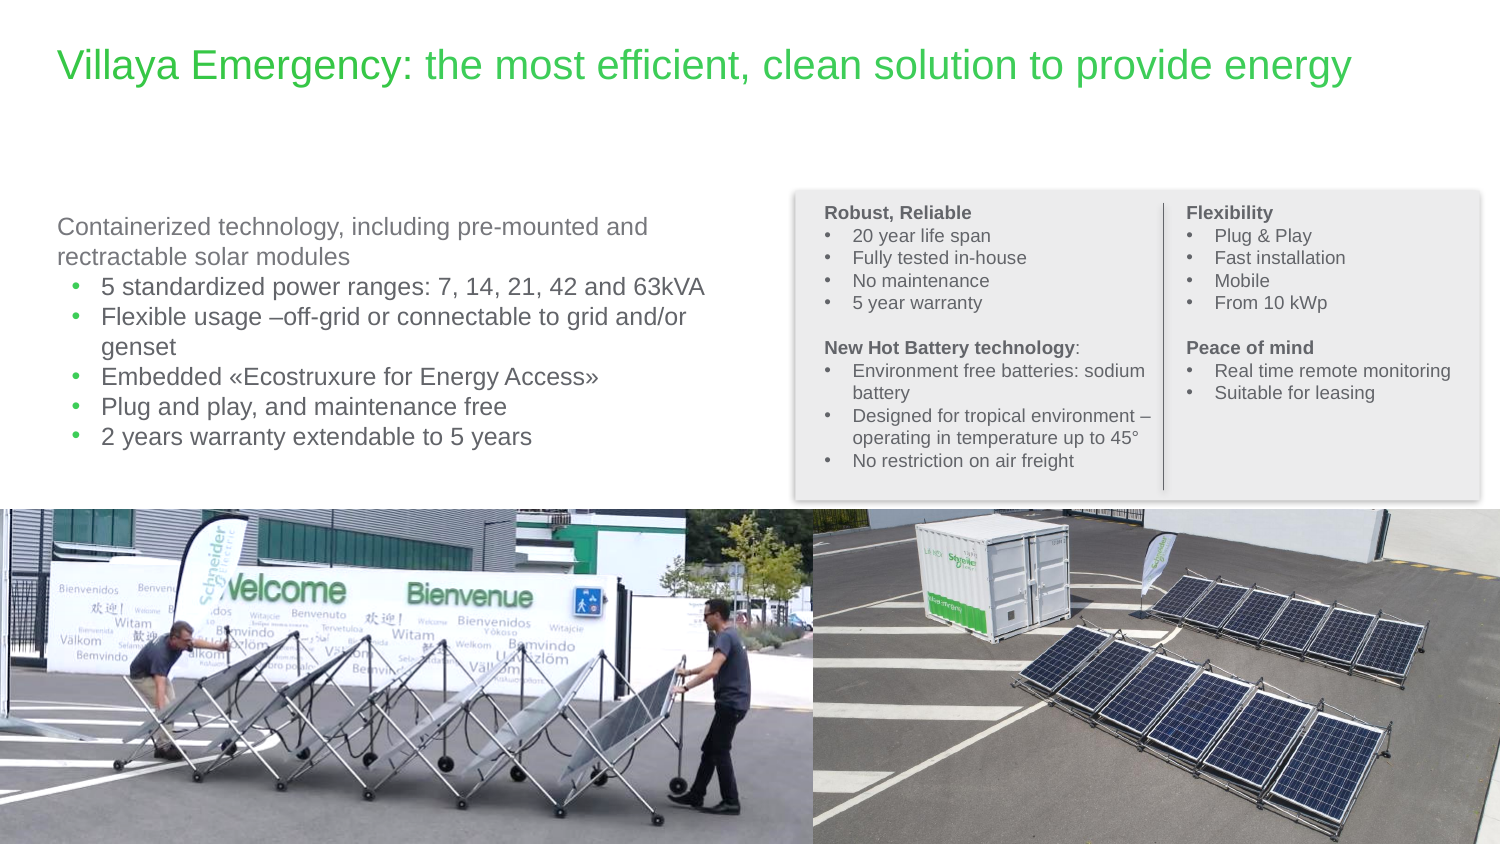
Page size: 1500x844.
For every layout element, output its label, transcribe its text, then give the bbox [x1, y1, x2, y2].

picture [0, 509, 1500, 844]
text_box Flexibility Plug & Play Fast installation Mobile From 10 kWp Peace of mind Real time remote monitoring Suitable for leasing [1171, 193, 1474, 424]
text_box Robust, Reliable 20 year life span Fully tested in-house No maintenance 5 year warranty New Hot Battery technology: Environment free batteries: sodium battery Designed for tropical environment – operating in temperature up to 45° No restriction on air freight [818, 193, 1167, 507]
text_box [795, 190, 1480, 501]
title Villaya Emergency: the most efficient, clean solution to provide energy [42, 37, 1459, 89]
text_box Containerized technology, including pre-mounted and rectractable solar modules 5 standardized power ranges: 7, 14, 21, 42 and 63kVA Flexible usage –off-grid or connectable to grid and/or genset Embedded «Ecostruxure for Energy Access» Plug and play, and maintenance free 2 years warranty extendable to 5 years [42, 203, 743, 488]
